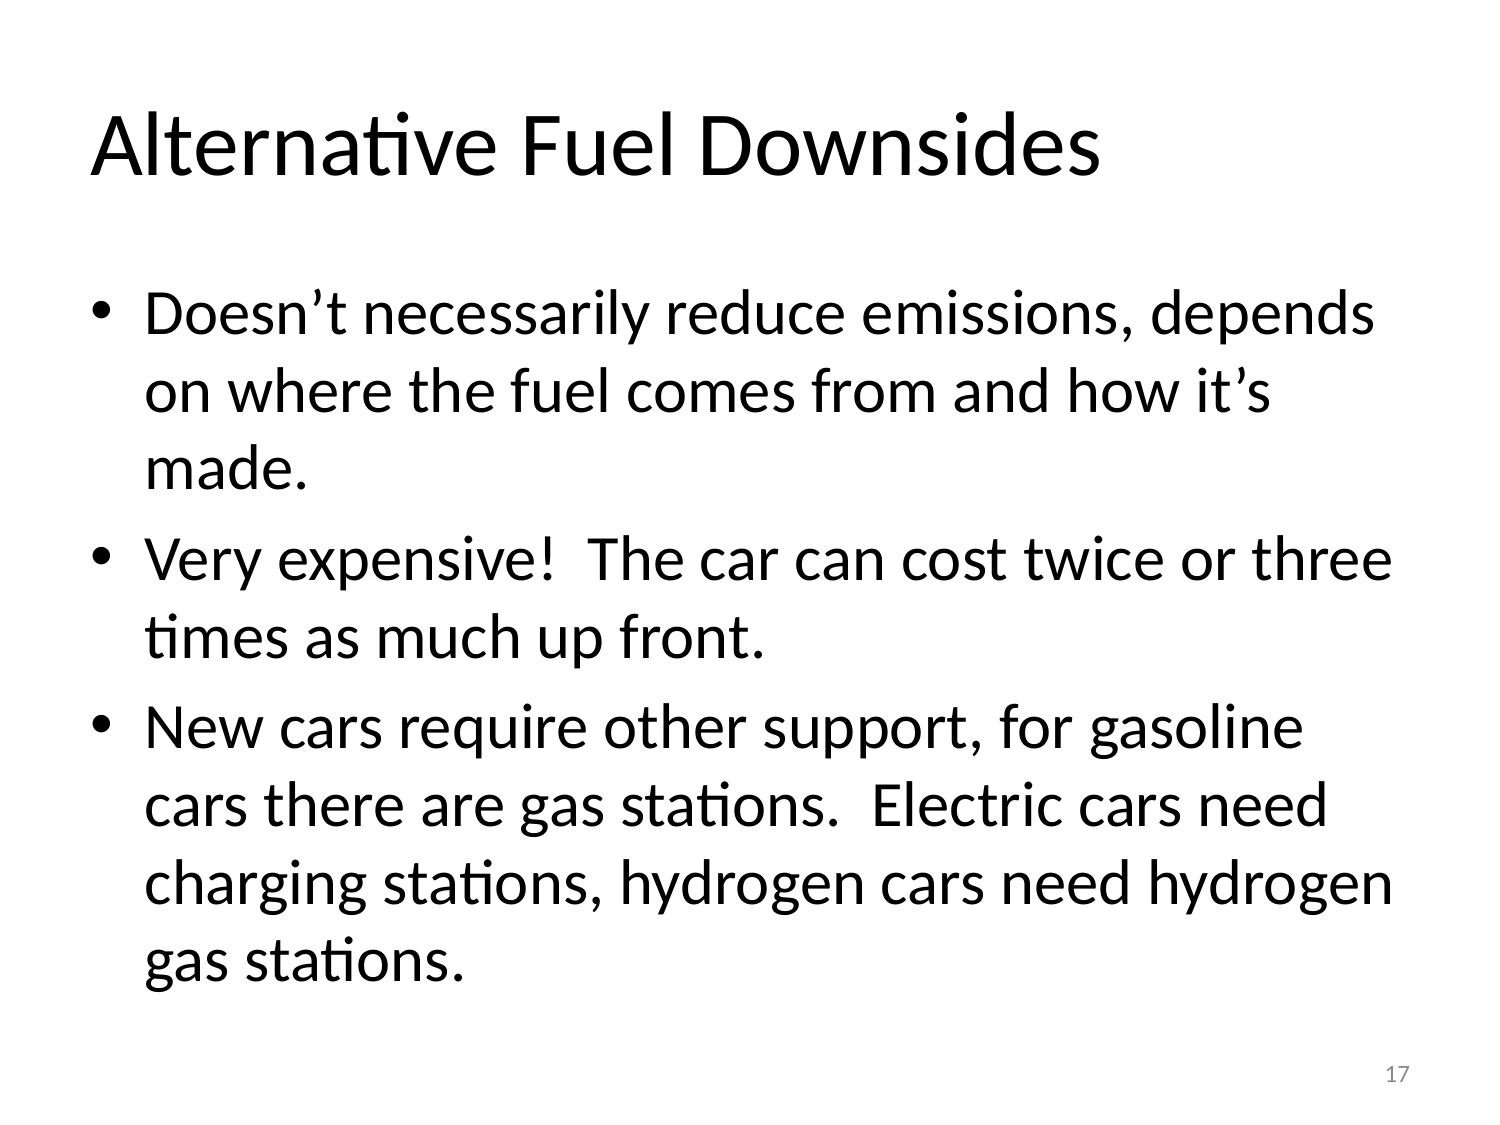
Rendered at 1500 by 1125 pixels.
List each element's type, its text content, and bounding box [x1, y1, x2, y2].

slide_number 17 [1074, 1042, 1425, 1103]
title Alternative Fuel Downsides [75, 45, 1425, 233]
list Doesn’t necessarily reduce emissions, depends on where the fuel comes from and how it’s made. Very expensive! The car can cost twice or three times as much up front. New cars require other support, for gasoline cars there are gas stations. Electric cars need charging stations, hydrogen cars need hydrogen gas stations. [75, 262, 1425, 1005]
